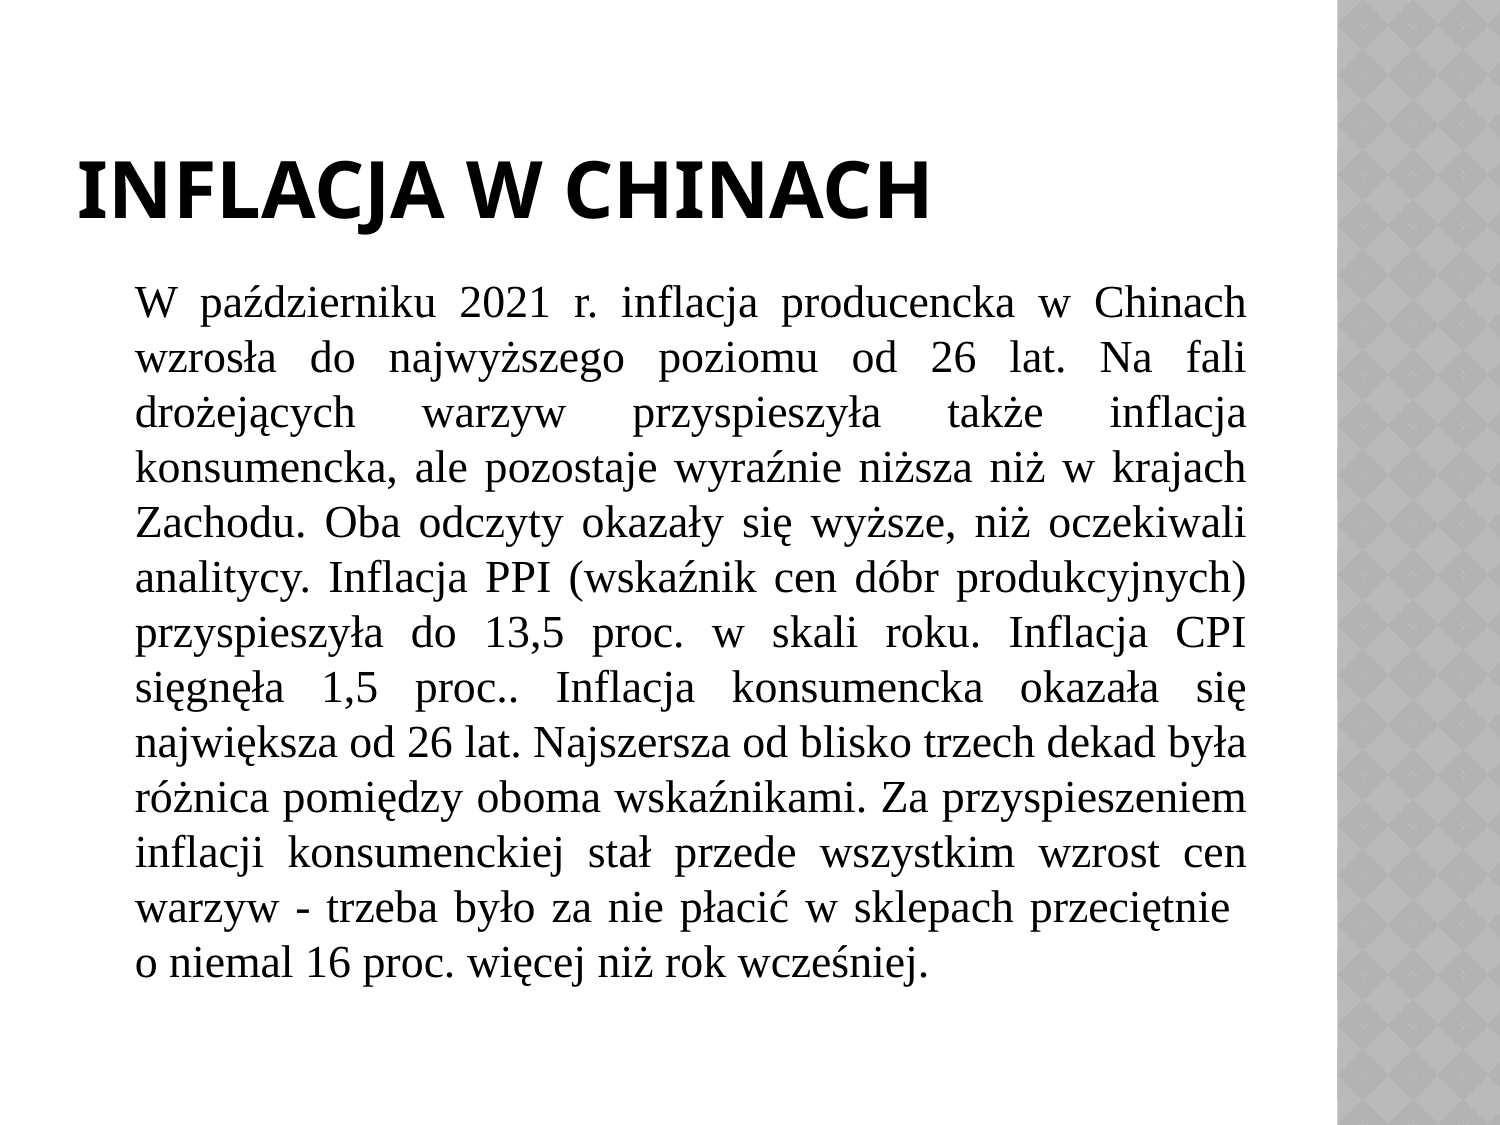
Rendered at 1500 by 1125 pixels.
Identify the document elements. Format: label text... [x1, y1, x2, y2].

list W październiku 2021 r. inflacja producencka w Chinach wzrosła do najwyższego poziomu od 26 lat. Na fali drożejących warzyw przyspieszyła także inflacja konsumencka, ale pozostaje wyraźnie niższa niż w krajach Zachodu. Oba odczyty okazały się wyższe, niż oczekiwali analitycy. Inflacja PPI (wskaźnik cen dóbr produkcyjnych) przyspieszyła do 13,5 proc. w skali roku. Inflacja CPI sięgnęła 1,5 proc.. Inflacja konsumencka okazała się największa od 26 lat. Najszersza od blisko trzech dekad była różnica pomiędzy oboma wskaźnikami. Za przyspieszeniem inflacji konsumenckiej stał przede wszystkim wzrost cen warzyw - trzeba było za nie płacić w sklepach przeciętnie o niemal 16 proc. więcej niż rok wcześniej. [75, 264, 1263, 1020]
title Inflacja w Chinach [70, 46, 1258, 235]
